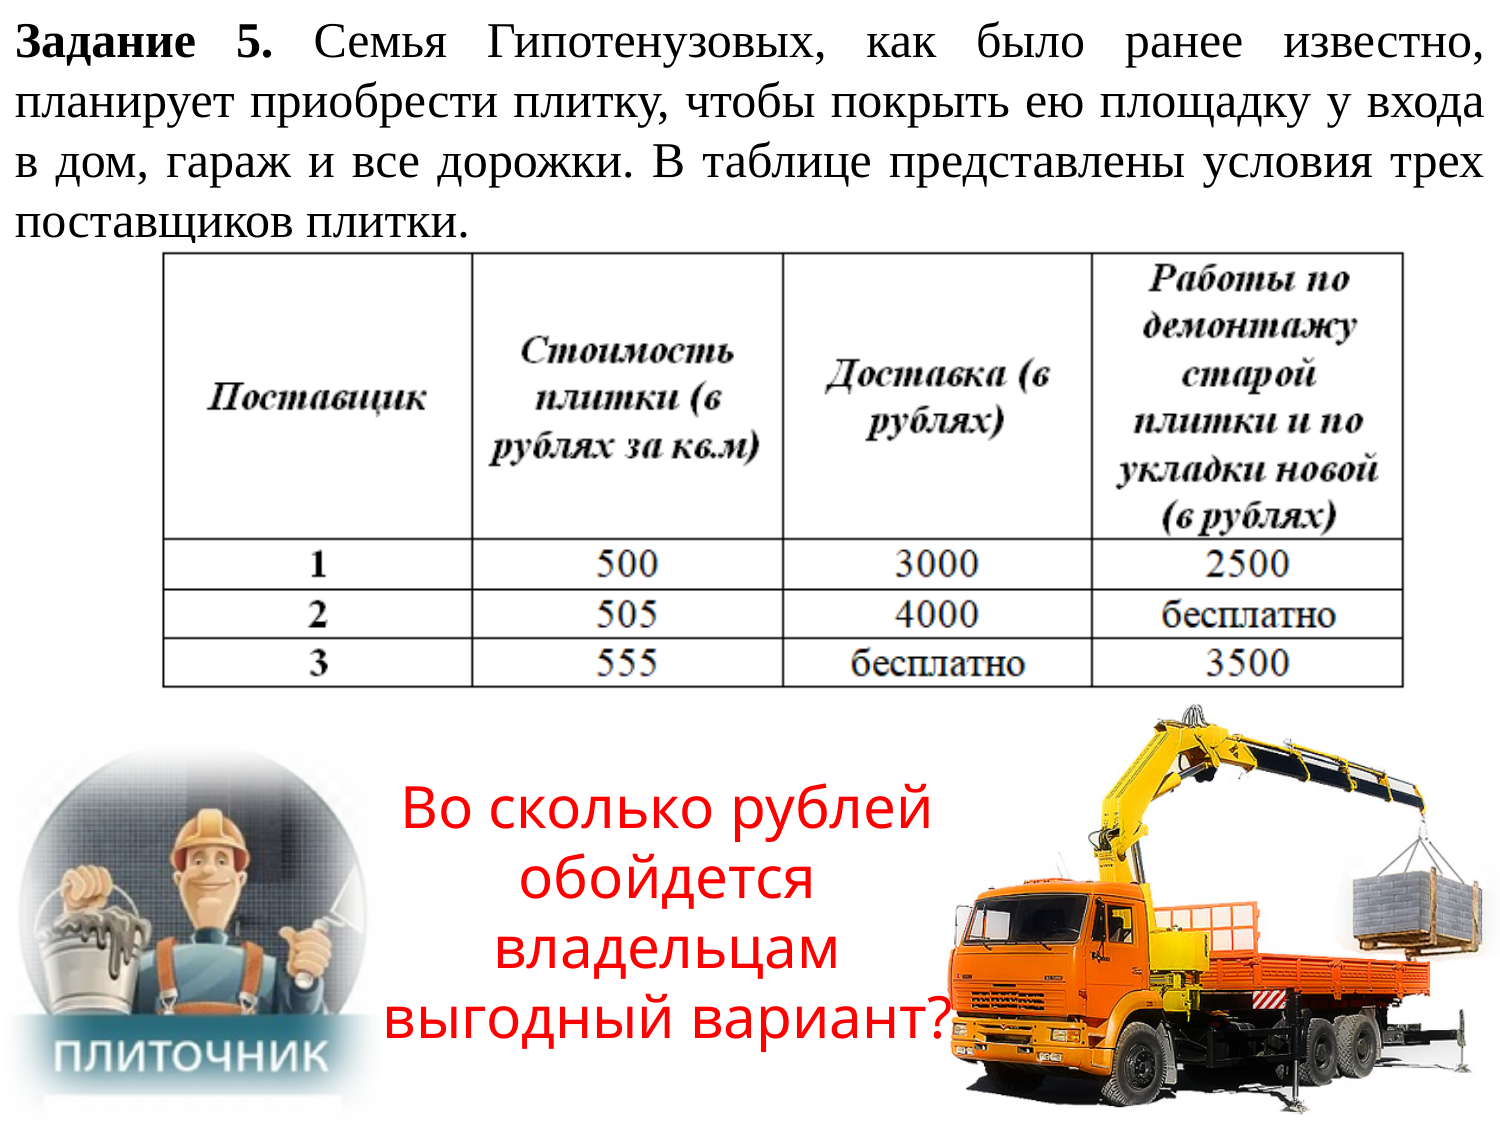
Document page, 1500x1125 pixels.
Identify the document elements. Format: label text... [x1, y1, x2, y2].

picture [0, 739, 386, 1125]
picture [159, 243, 1500, 1125]
text_box Задание 5. Семья Гипотенузовых, как было ранее известно, планирует приобрести плитку, чтобы покрыть ею площадку у входа в дом, гараж и все дорожки. В таблице представлены условия трех поставщиков плитки. [0, 0, 1500, 255]
text_box Во сколько рублей обойдется владельцам выгодный вариант? [390, 763, 902, 1058]
